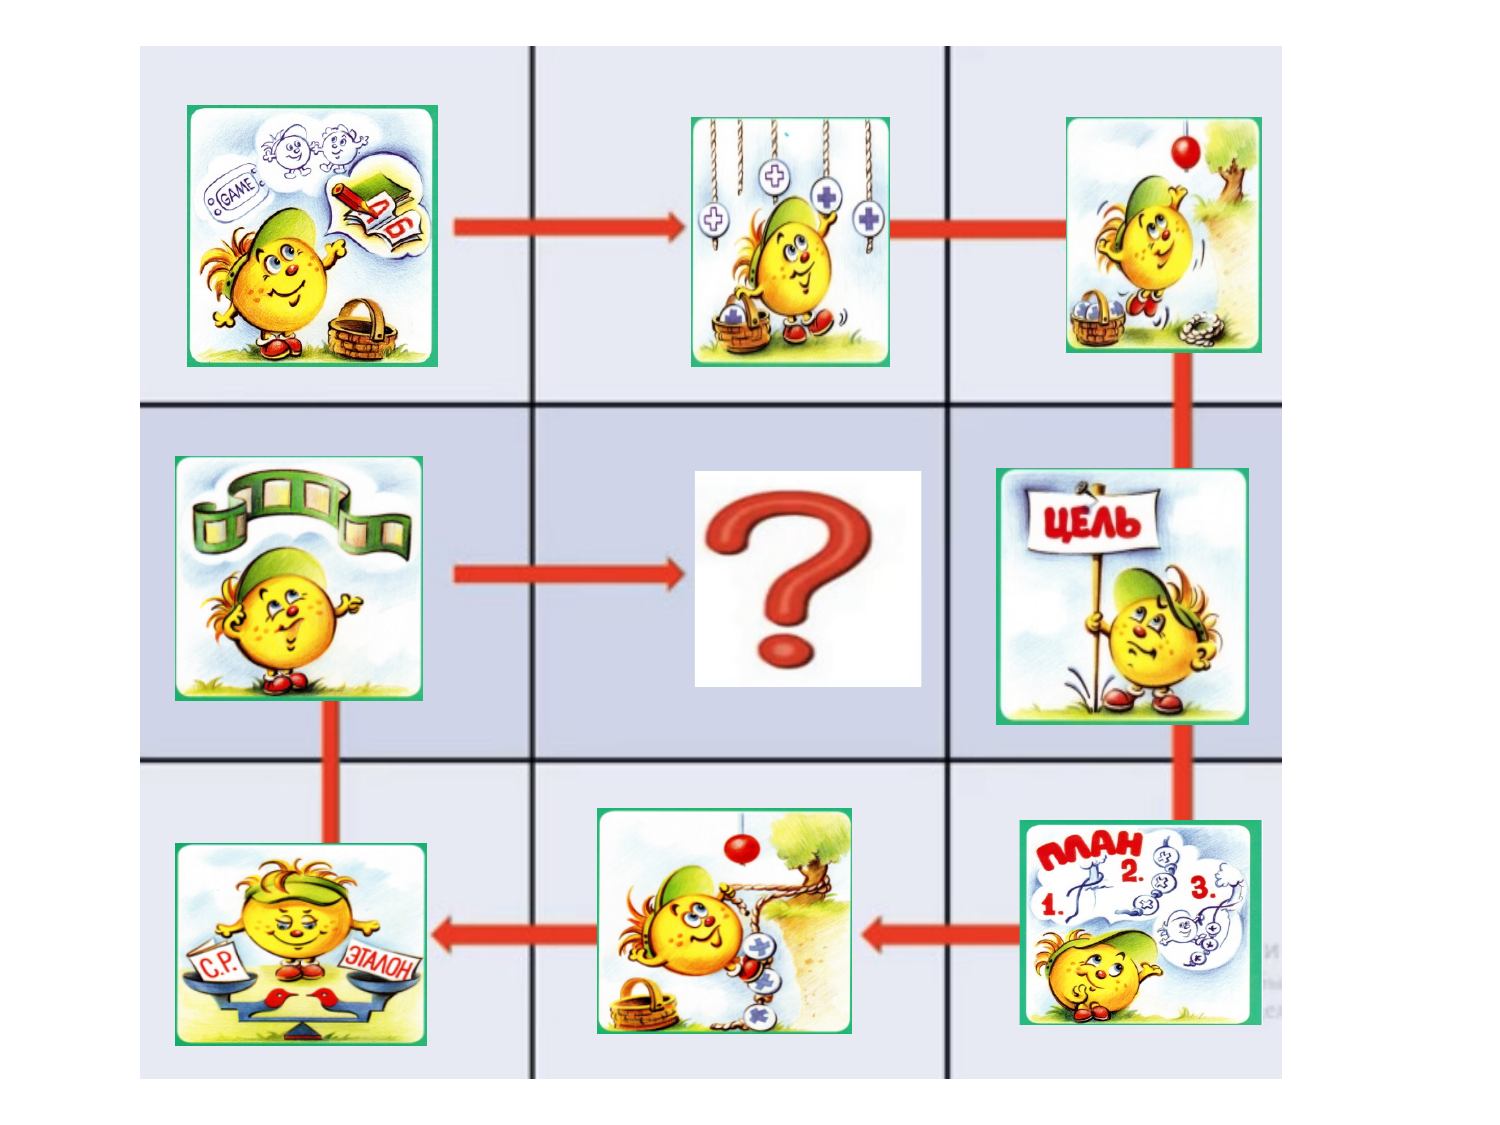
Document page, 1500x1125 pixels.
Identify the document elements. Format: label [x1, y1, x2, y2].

picture [140, 46, 1282, 1079]
